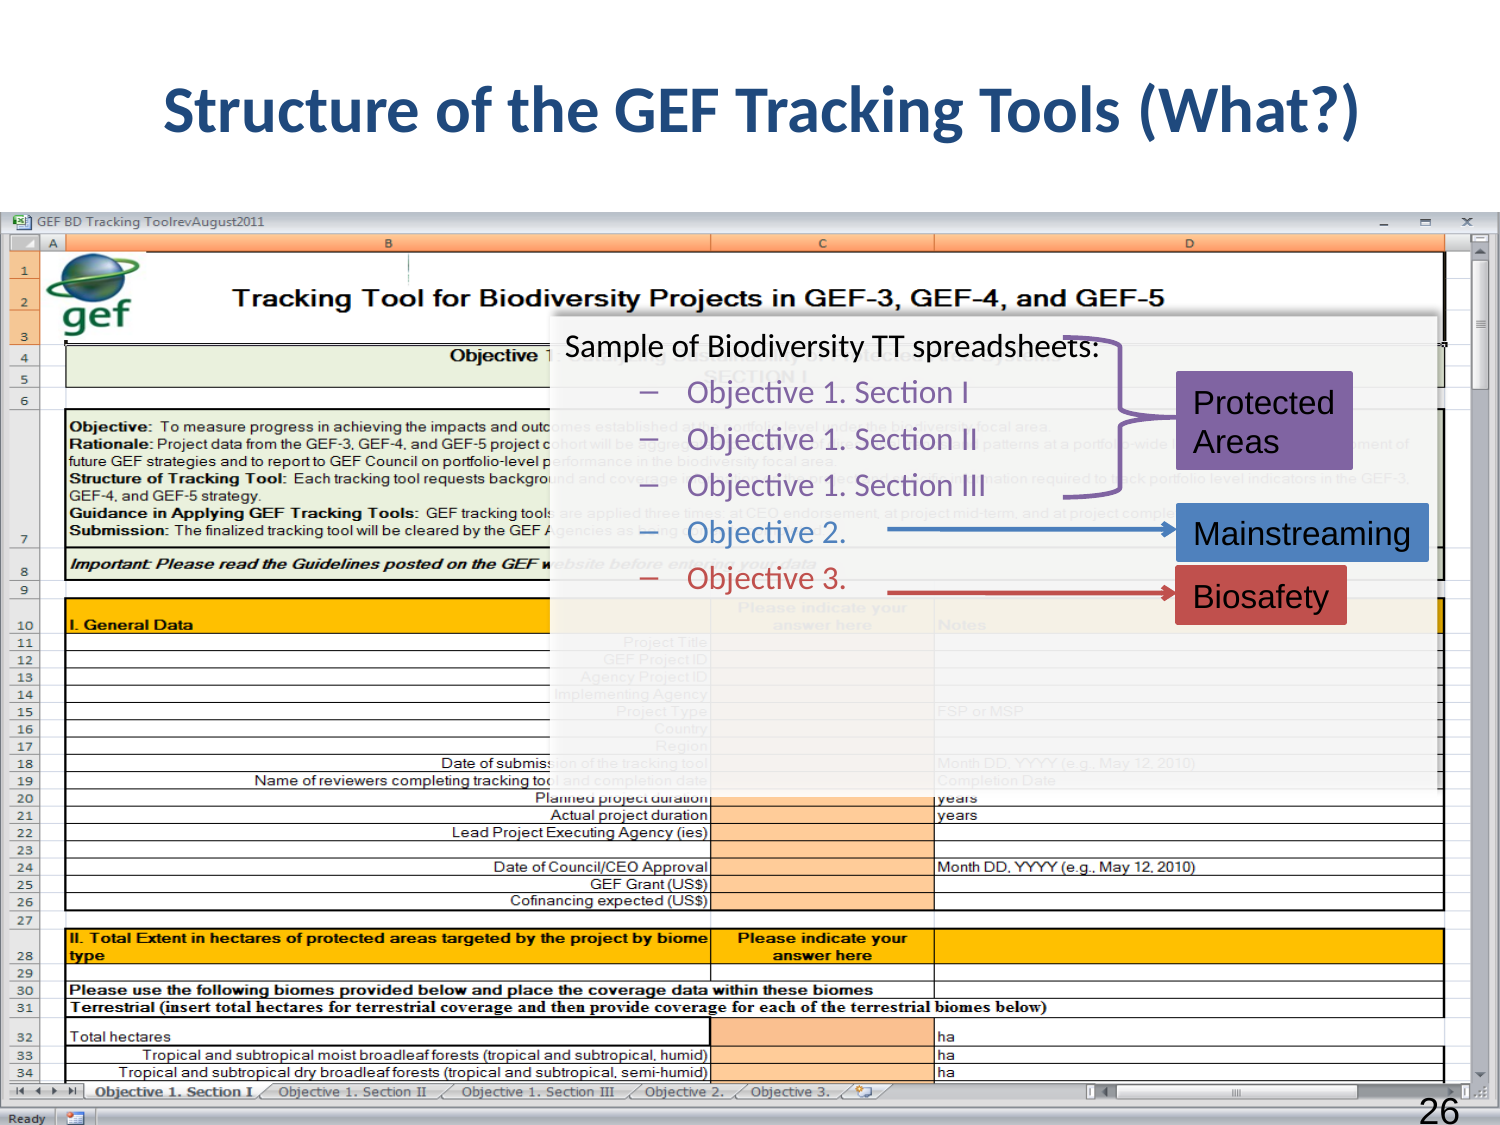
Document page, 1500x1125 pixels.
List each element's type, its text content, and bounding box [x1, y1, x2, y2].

title Structure of the GEF Tracking Tools (What?) [37, 12, 1488, 201]
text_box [887, 337, 1429, 624]
picture [0, 212, 1500, 1125]
